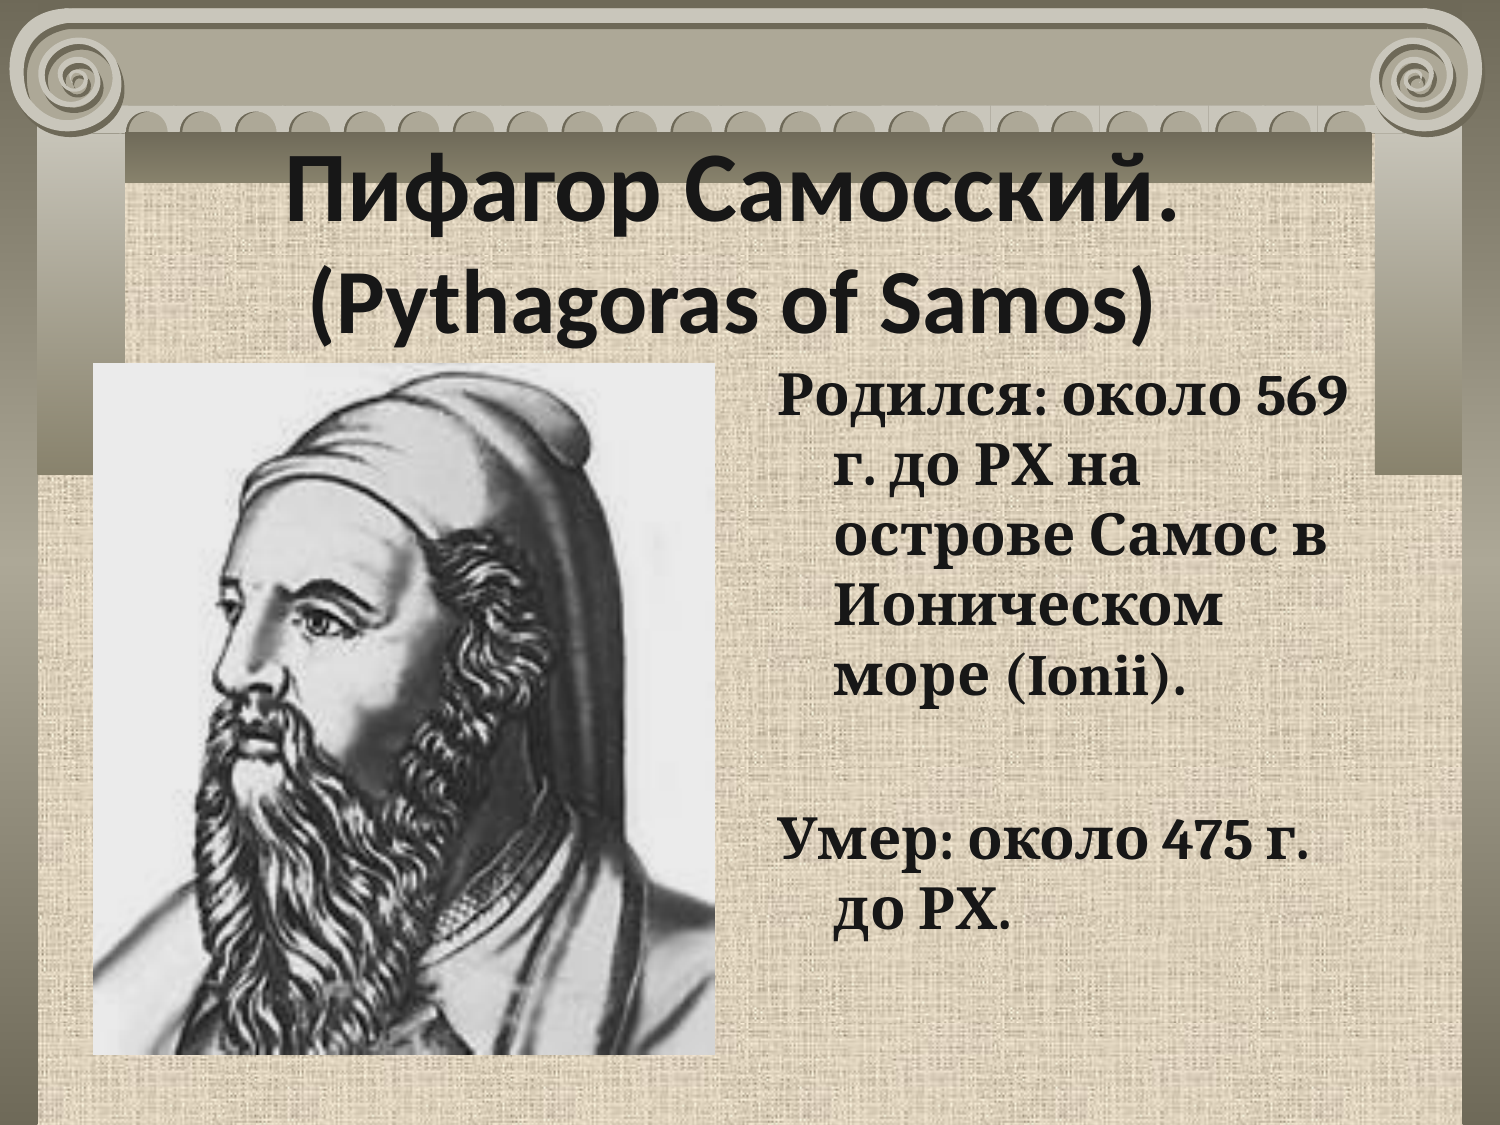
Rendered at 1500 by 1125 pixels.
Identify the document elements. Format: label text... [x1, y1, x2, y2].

title Пифагор Самосский. (Pythagoras of Samos) [105, 163, 1381, 419]
picture [1371, 134, 1375, 163]
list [93, 362, 716, 1055]
picture [37, 126, 1463, 1125]
list Родился: около 569 г. до РХ на острове Самос в Ионическом море (Ionii). Умер: около 475 г. до РХ. [762, 349, 1388, 1026]
